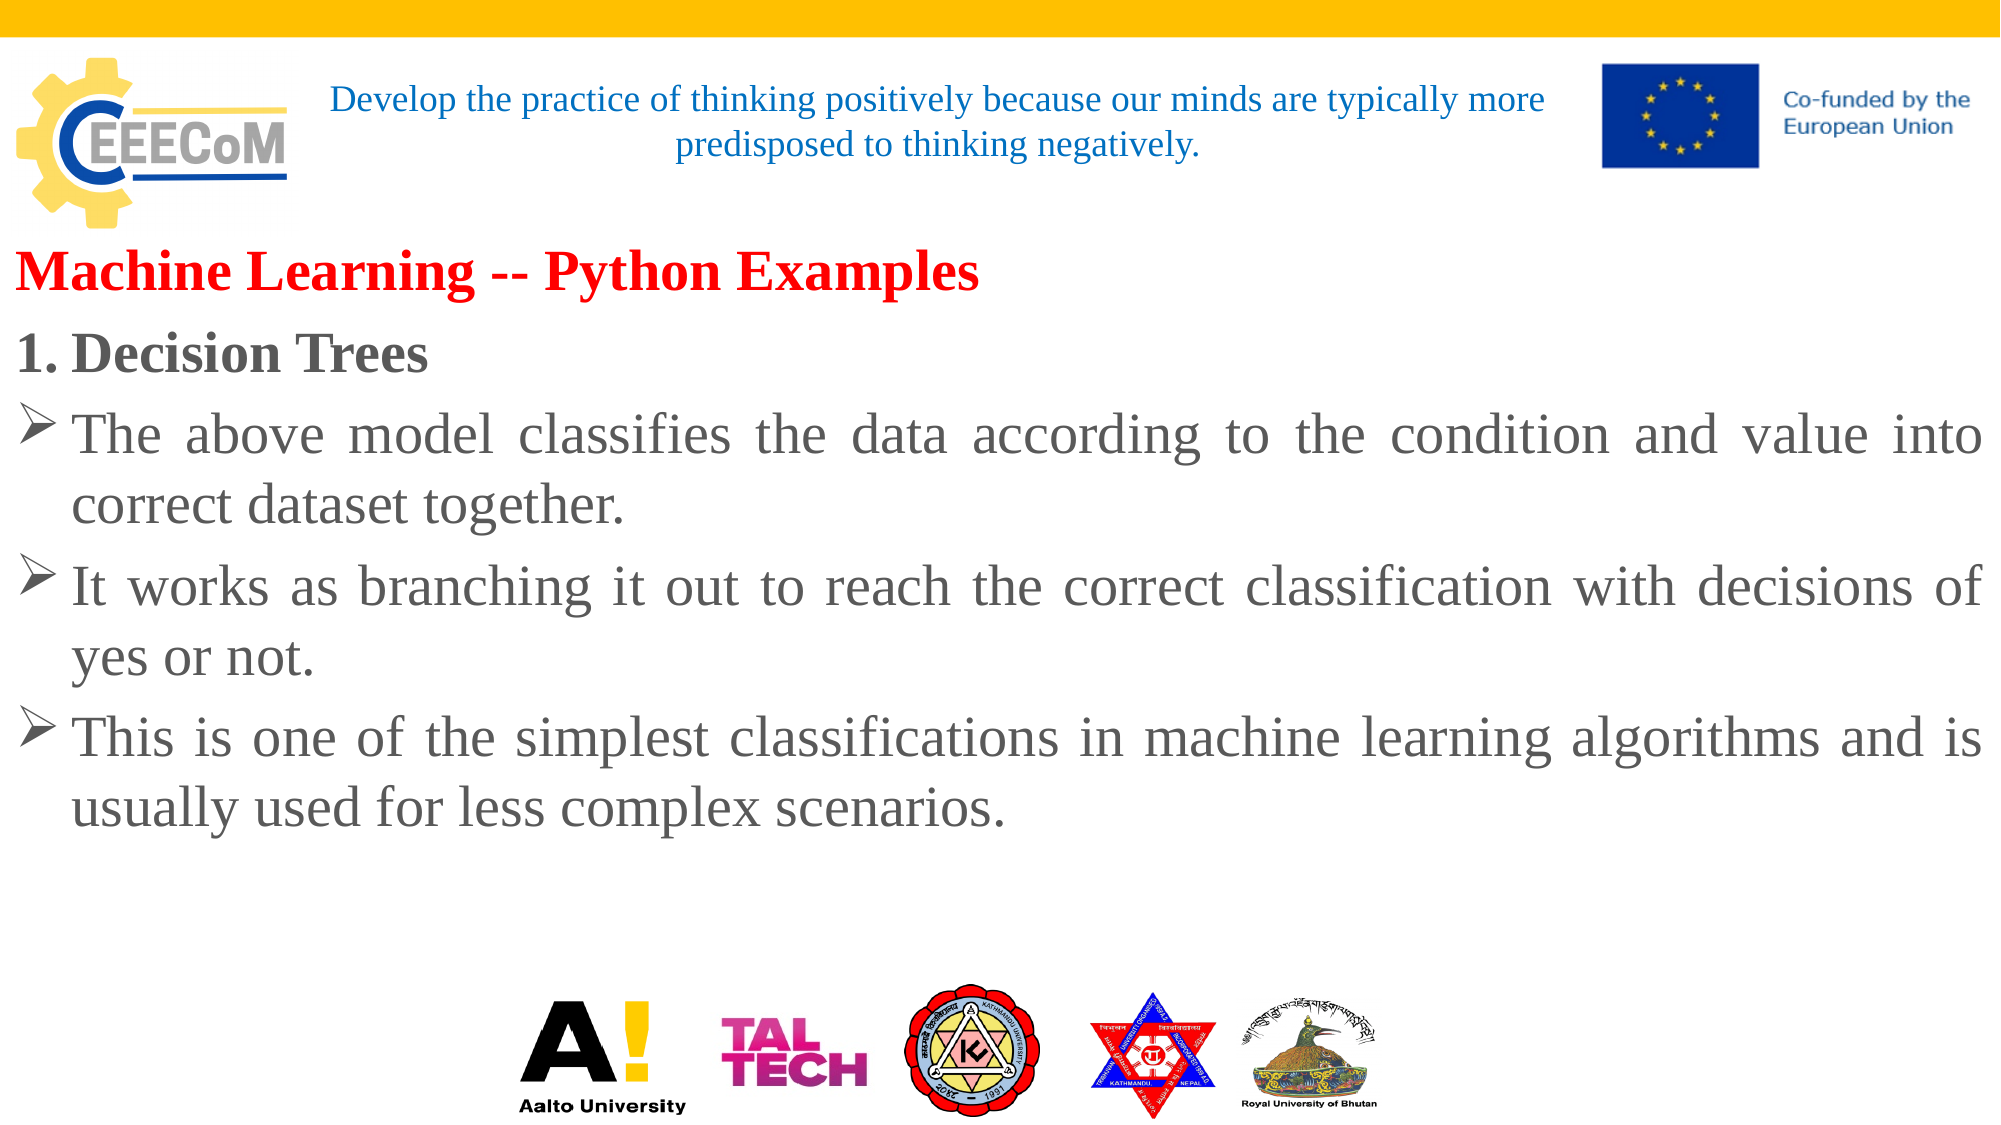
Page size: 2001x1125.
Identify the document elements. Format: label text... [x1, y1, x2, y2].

picture [1595, 46, 2000, 181]
title Develop the practice of thinking positively because our minds are typically more predisposed to thinking negatively. [312, 37, 1565, 201]
picture [11, 50, 299, 224]
list Machine Learning -- Python Examples Decision Trees The above model classifies the data according to the condition and value into correct dataset together. It works as branching it out to reach the correct classification with decisions of yes or not. This is one of the simplest classifications in machine learning algorithms and is usually used for less complex scenarios. [0, 224, 2000, 975]
picture [512, 984, 1382, 1125]
